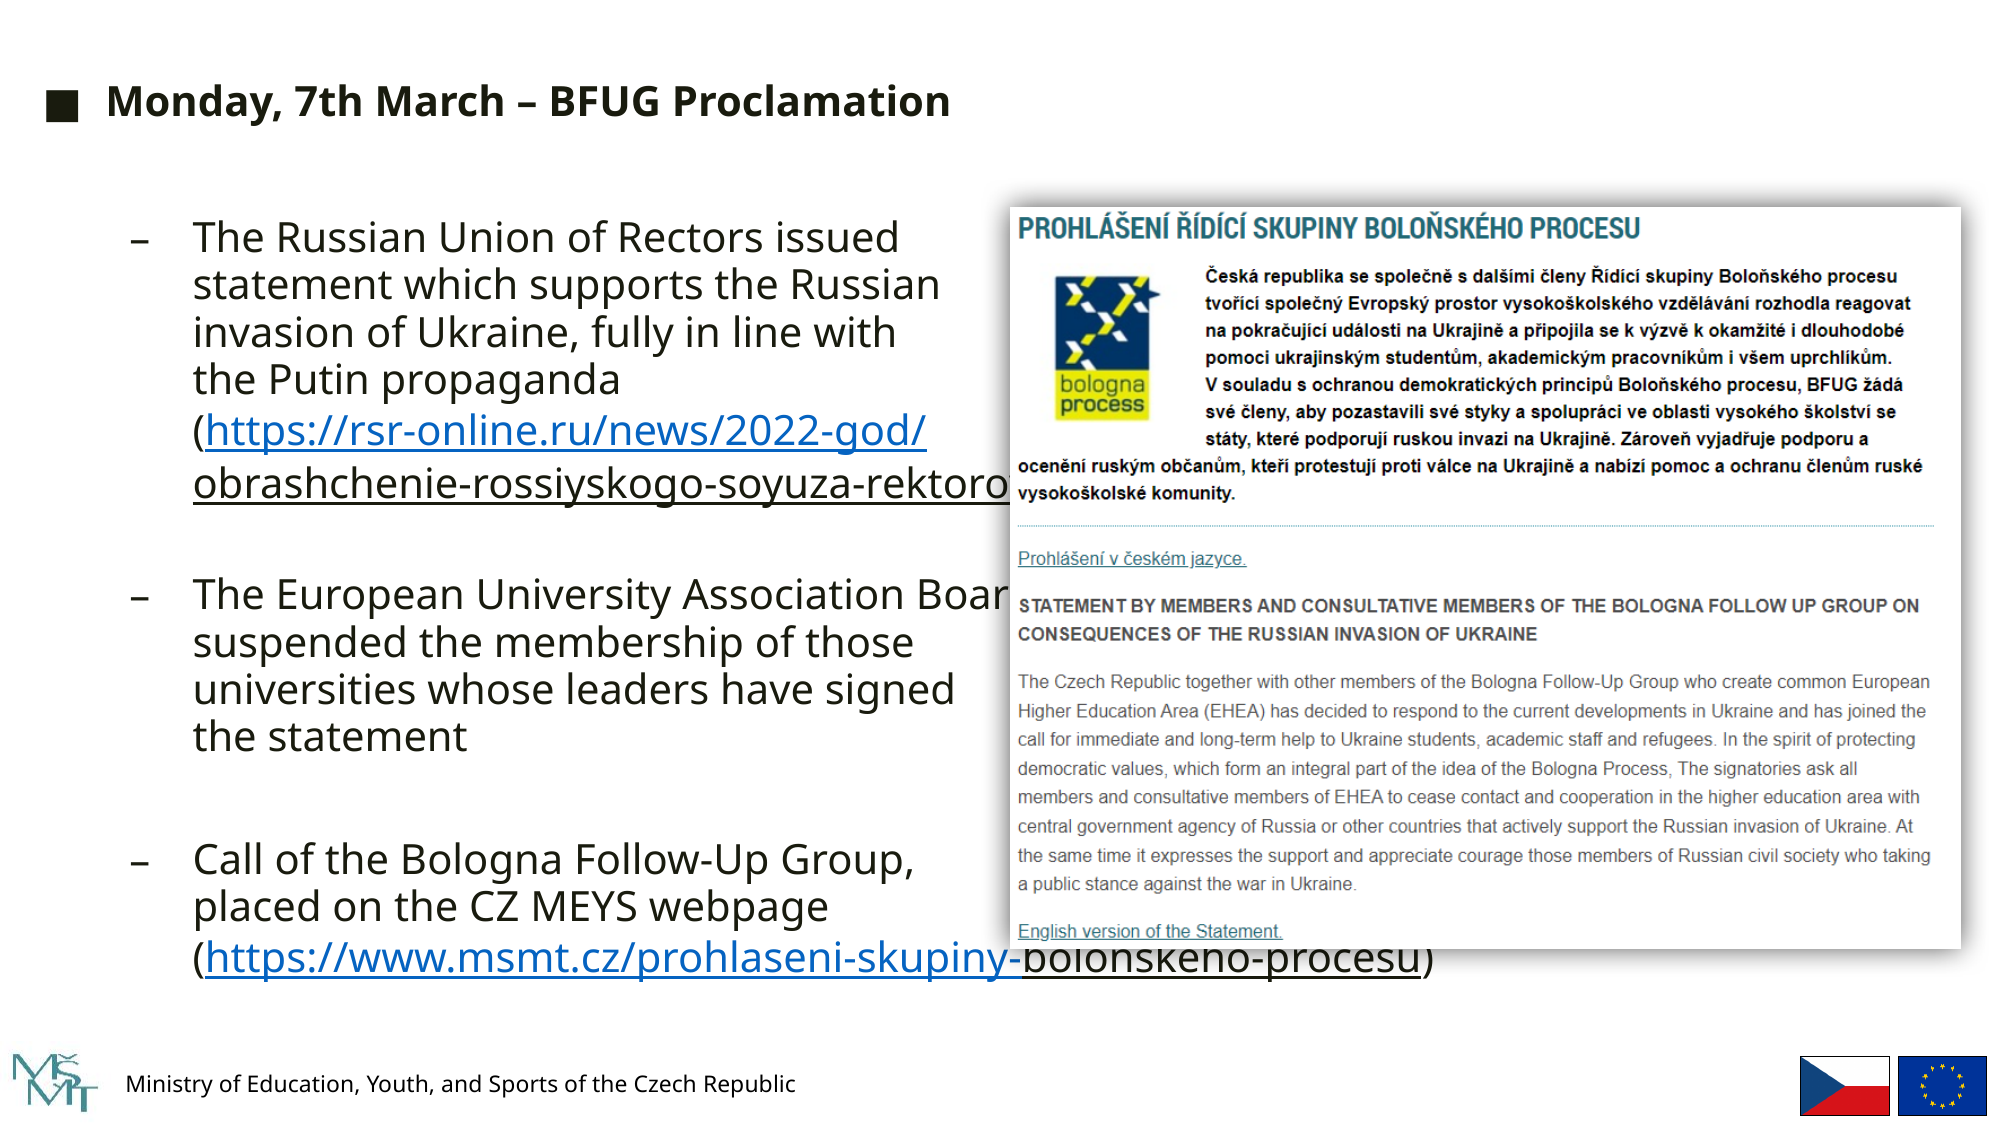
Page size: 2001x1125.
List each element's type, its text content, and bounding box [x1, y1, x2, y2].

picture [1010, 207, 1961, 949]
text_box Ministry of Education, Youth, and Sports of the Czech Republic [111, 1062, 1458, 1105]
list Monday, 7th March – BFUG Proclamation The Russian Union of Rectors issued statement which supports the Russian invasion of Ukraine, fully in line with the Putin propaganda (https://rsr-online.ru/news/2022-god/ obrashchenie-rossiyskogo-soyuza-rektorov1/) The European University Association Board suspended the membership of those universities whose leaders have signed the statement Call of the Bologna Follow-Up Group, placed on the CZ MEYS webpage (https://www.msmt.cz/prohlaseni-skupiny- bolonskeho-procesu) [27, 71, 1817, 1009]
picture [0, 1041, 111, 1125]
picture [1800, 1056, 1890, 1116]
picture [1898, 1056, 1988, 1116]
